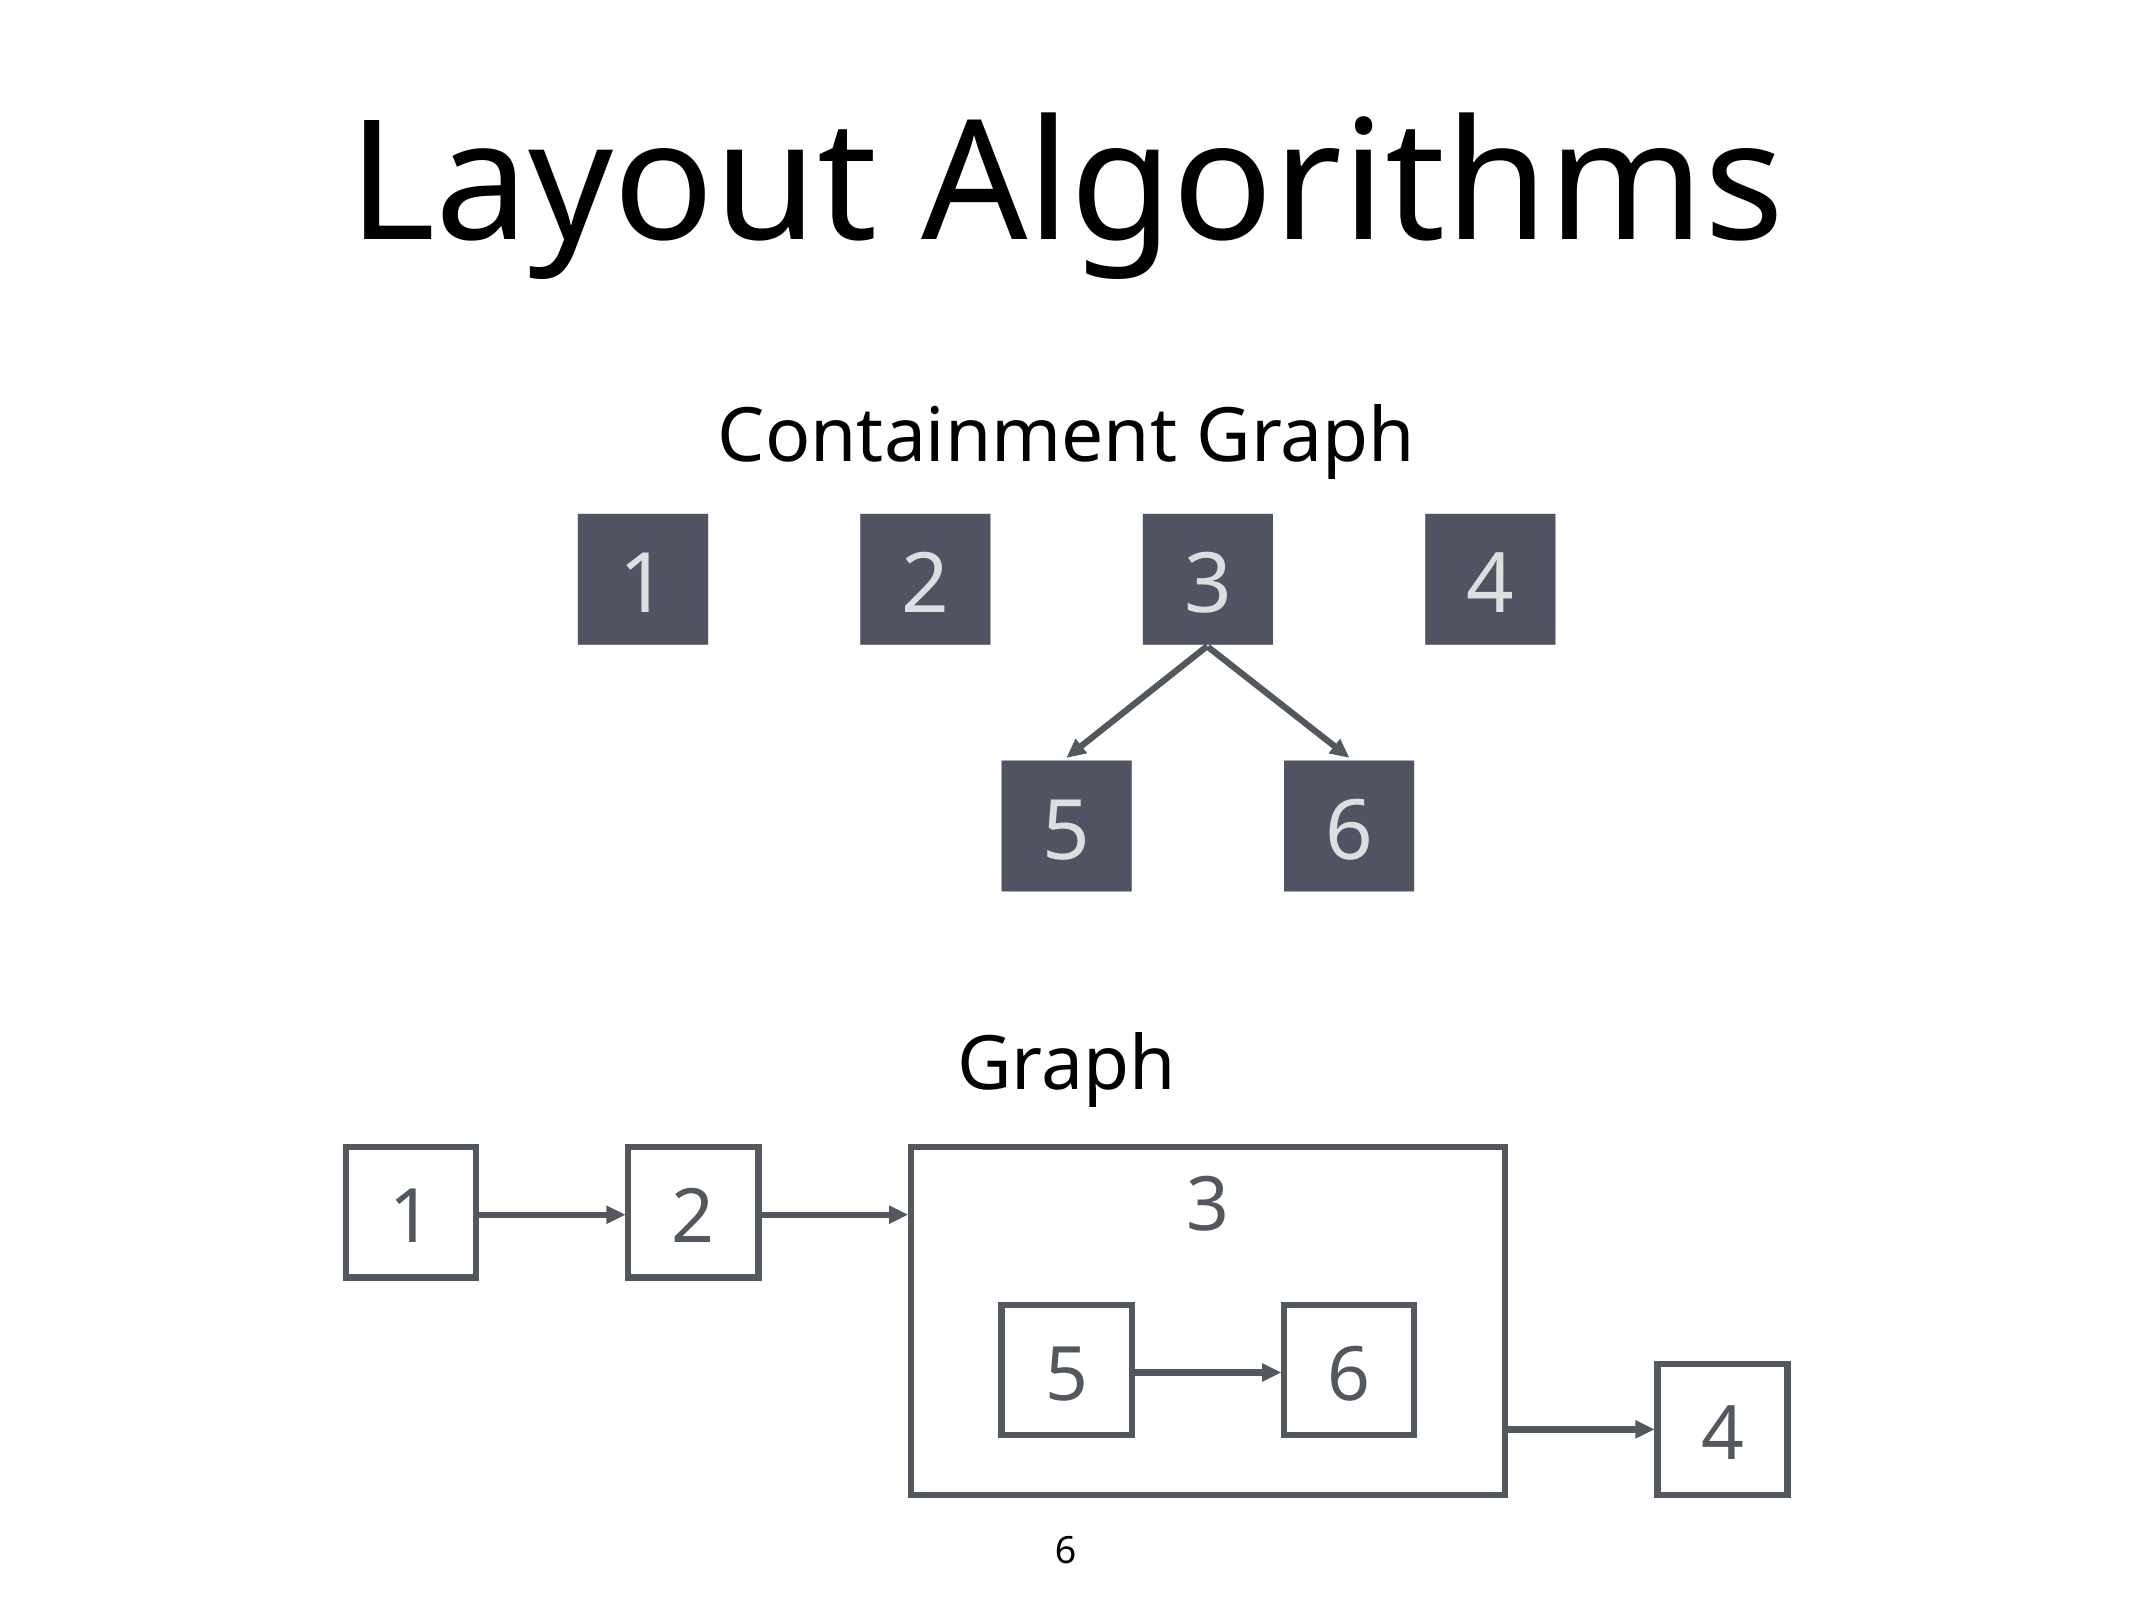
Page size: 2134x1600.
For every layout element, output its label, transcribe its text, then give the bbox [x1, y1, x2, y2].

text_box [577, 513, 1556, 892]
text_box Containment Graph [709, 378, 1424, 485]
slide_number 6 [1045, 1517, 1086, 1581]
title Layout Algorithms [155, 0, 1978, 351]
text_box Graph [949, 1006, 1185, 1113]
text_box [345, 1146, 1788, 1495]
